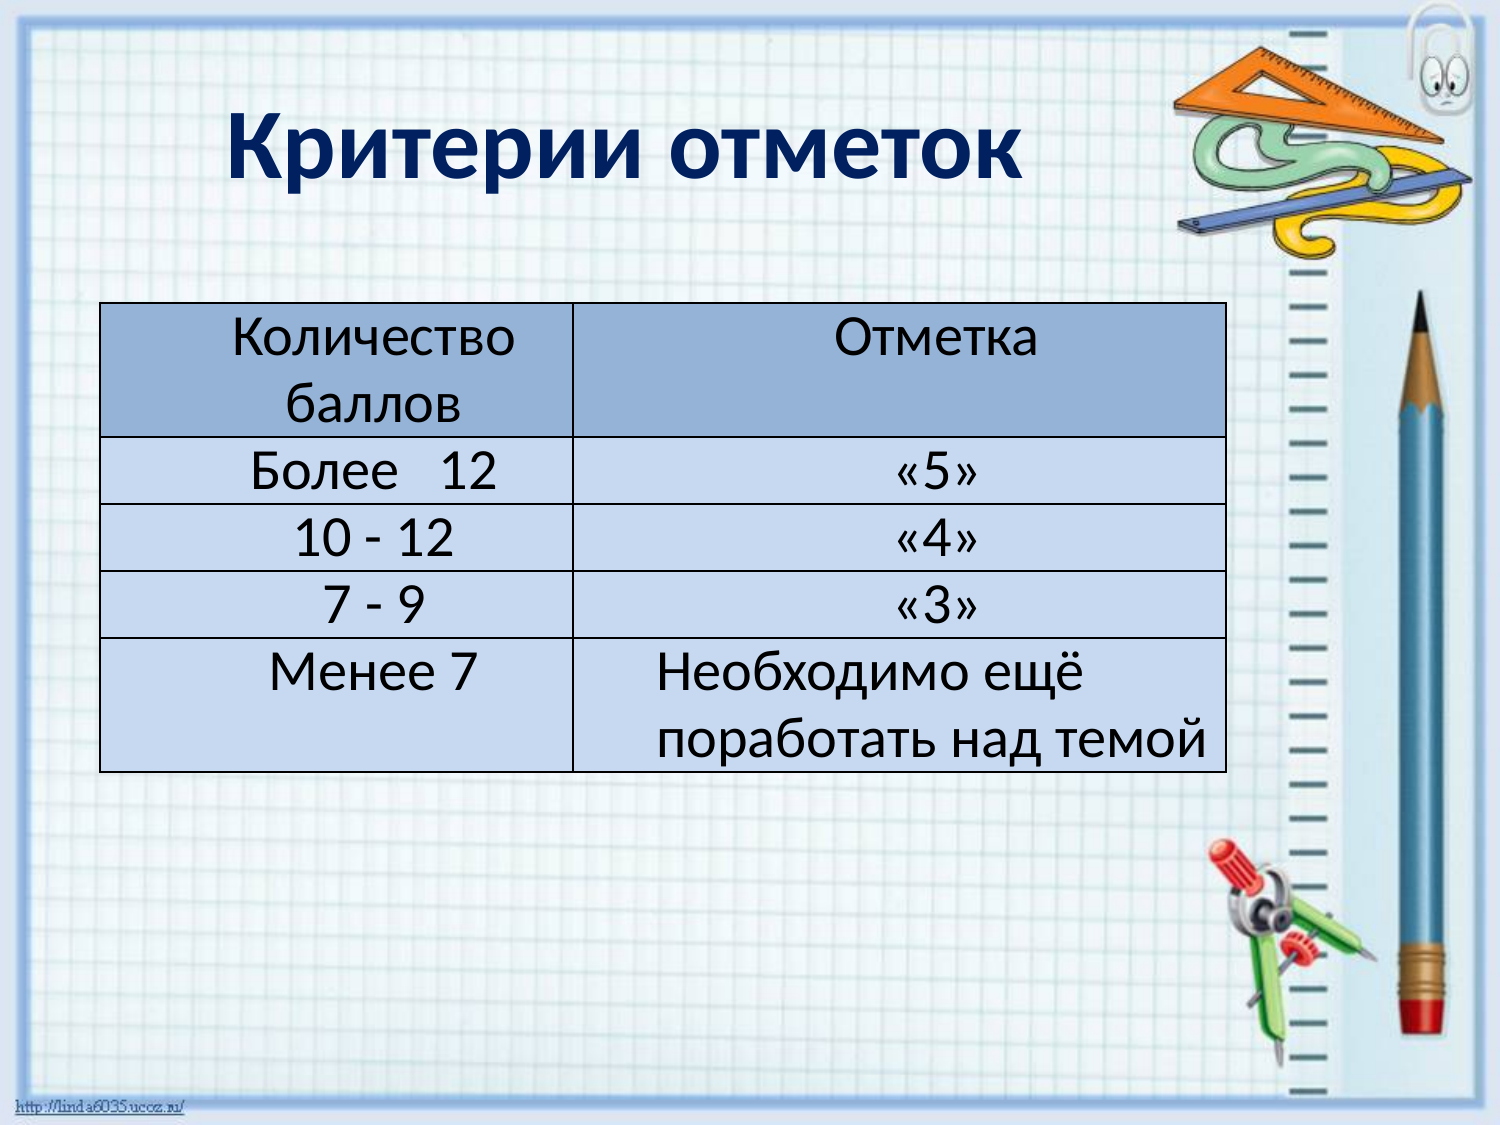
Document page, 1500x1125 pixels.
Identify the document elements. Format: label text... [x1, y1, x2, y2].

table_cell Менее 7 [101, 639, 572, 771]
table_header Отметка [574, 304, 1225, 436]
table_cell Необходимо ещё поработать над темой [574, 639, 1225, 771]
table_cell «3» [574, 572, 1225, 637]
table_cell 10 - 12 [101, 505, 572, 570]
title Критерии отметок [75, 45, 1176, 233]
table_cell «4» [574, 505, 1225, 570]
picture [0, 0, 1500, 1125]
table_header Количество баллов [101, 304, 572, 436]
table_cell «5» [574, 438, 1225, 503]
table_cell 7 - 9 [101, 572, 572, 637]
table_cell Более 12 [101, 438, 572, 503]
